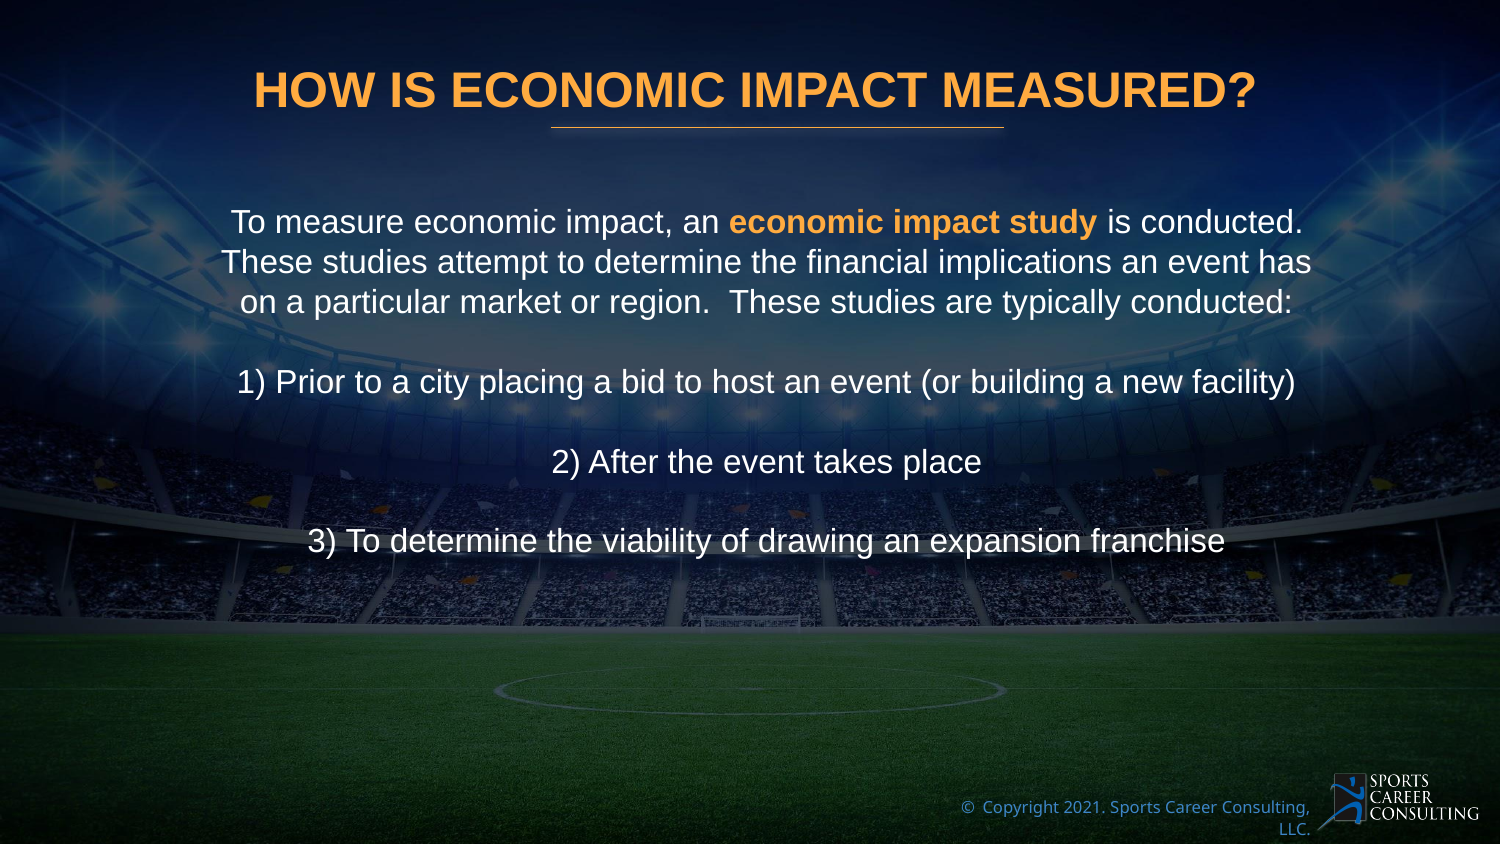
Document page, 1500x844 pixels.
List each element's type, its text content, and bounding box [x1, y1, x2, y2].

title HOW IS ECONOMIC IMPACT MEASURED? [185, 42, 1326, 128]
subtitle To measure economic impact, an economic impact study is conducted. These studies attempt to determine the financial implications an event has on a particular market or region. These studies are typically conducted: 1) Prior to a city placing a bid to host an event (or building a new facility) 2) After the event takes place 3) To determine the viability of drawing an expansion franchise [185, 185, 1350, 661]
text_box © Copyright 2021. Sports Career Consulting, LLC. [914, 769, 1326, 844]
picture [0, 0, 1500, 844]
